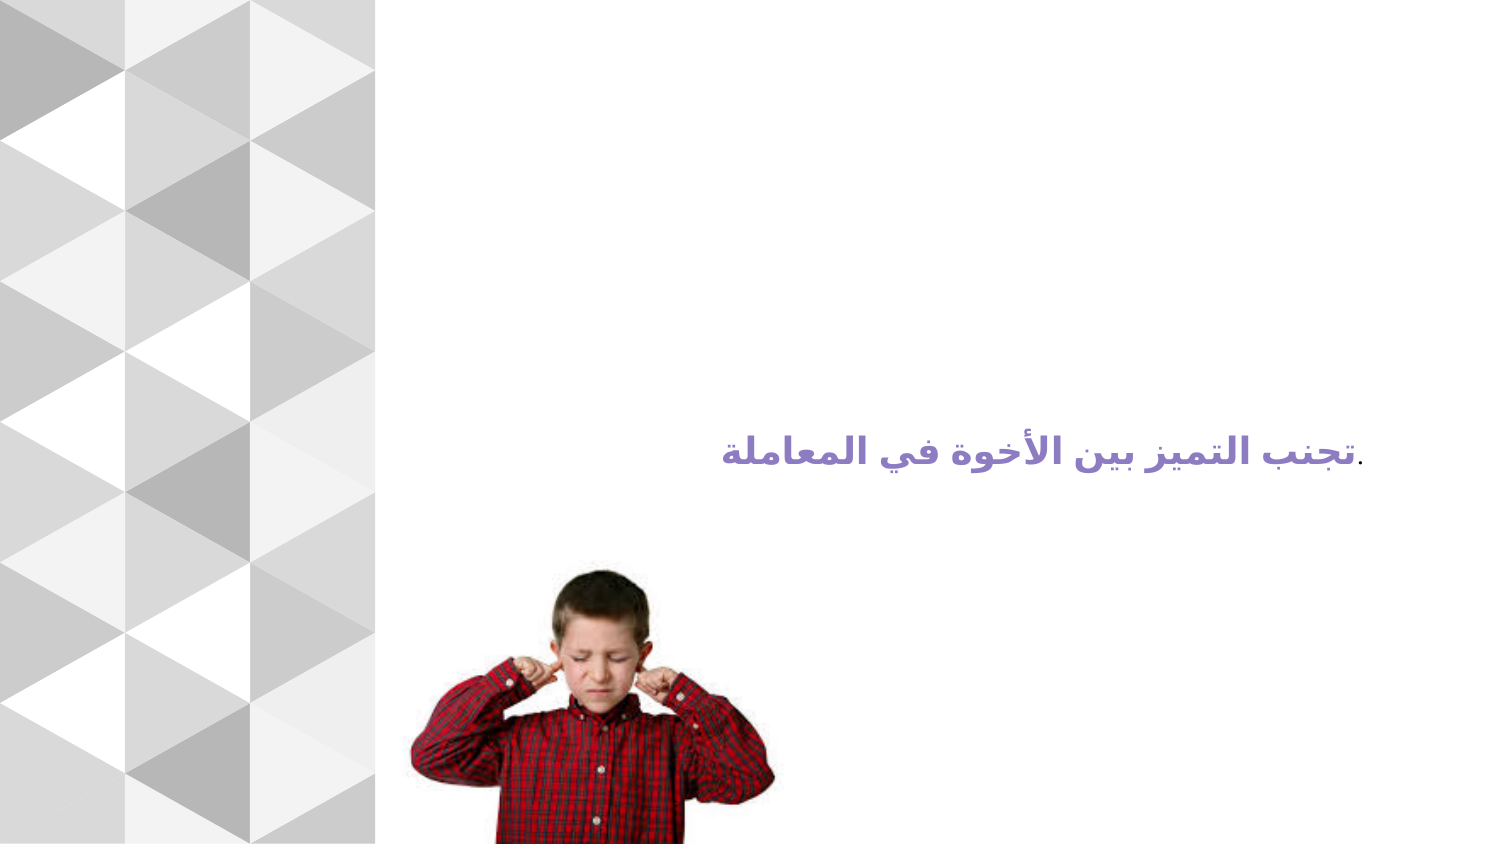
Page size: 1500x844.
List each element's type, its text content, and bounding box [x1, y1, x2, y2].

list .تجنب التميز بين الأخوة في المعاملة [474, 318, 1417, 753]
picture [376, 533, 843, 844]
